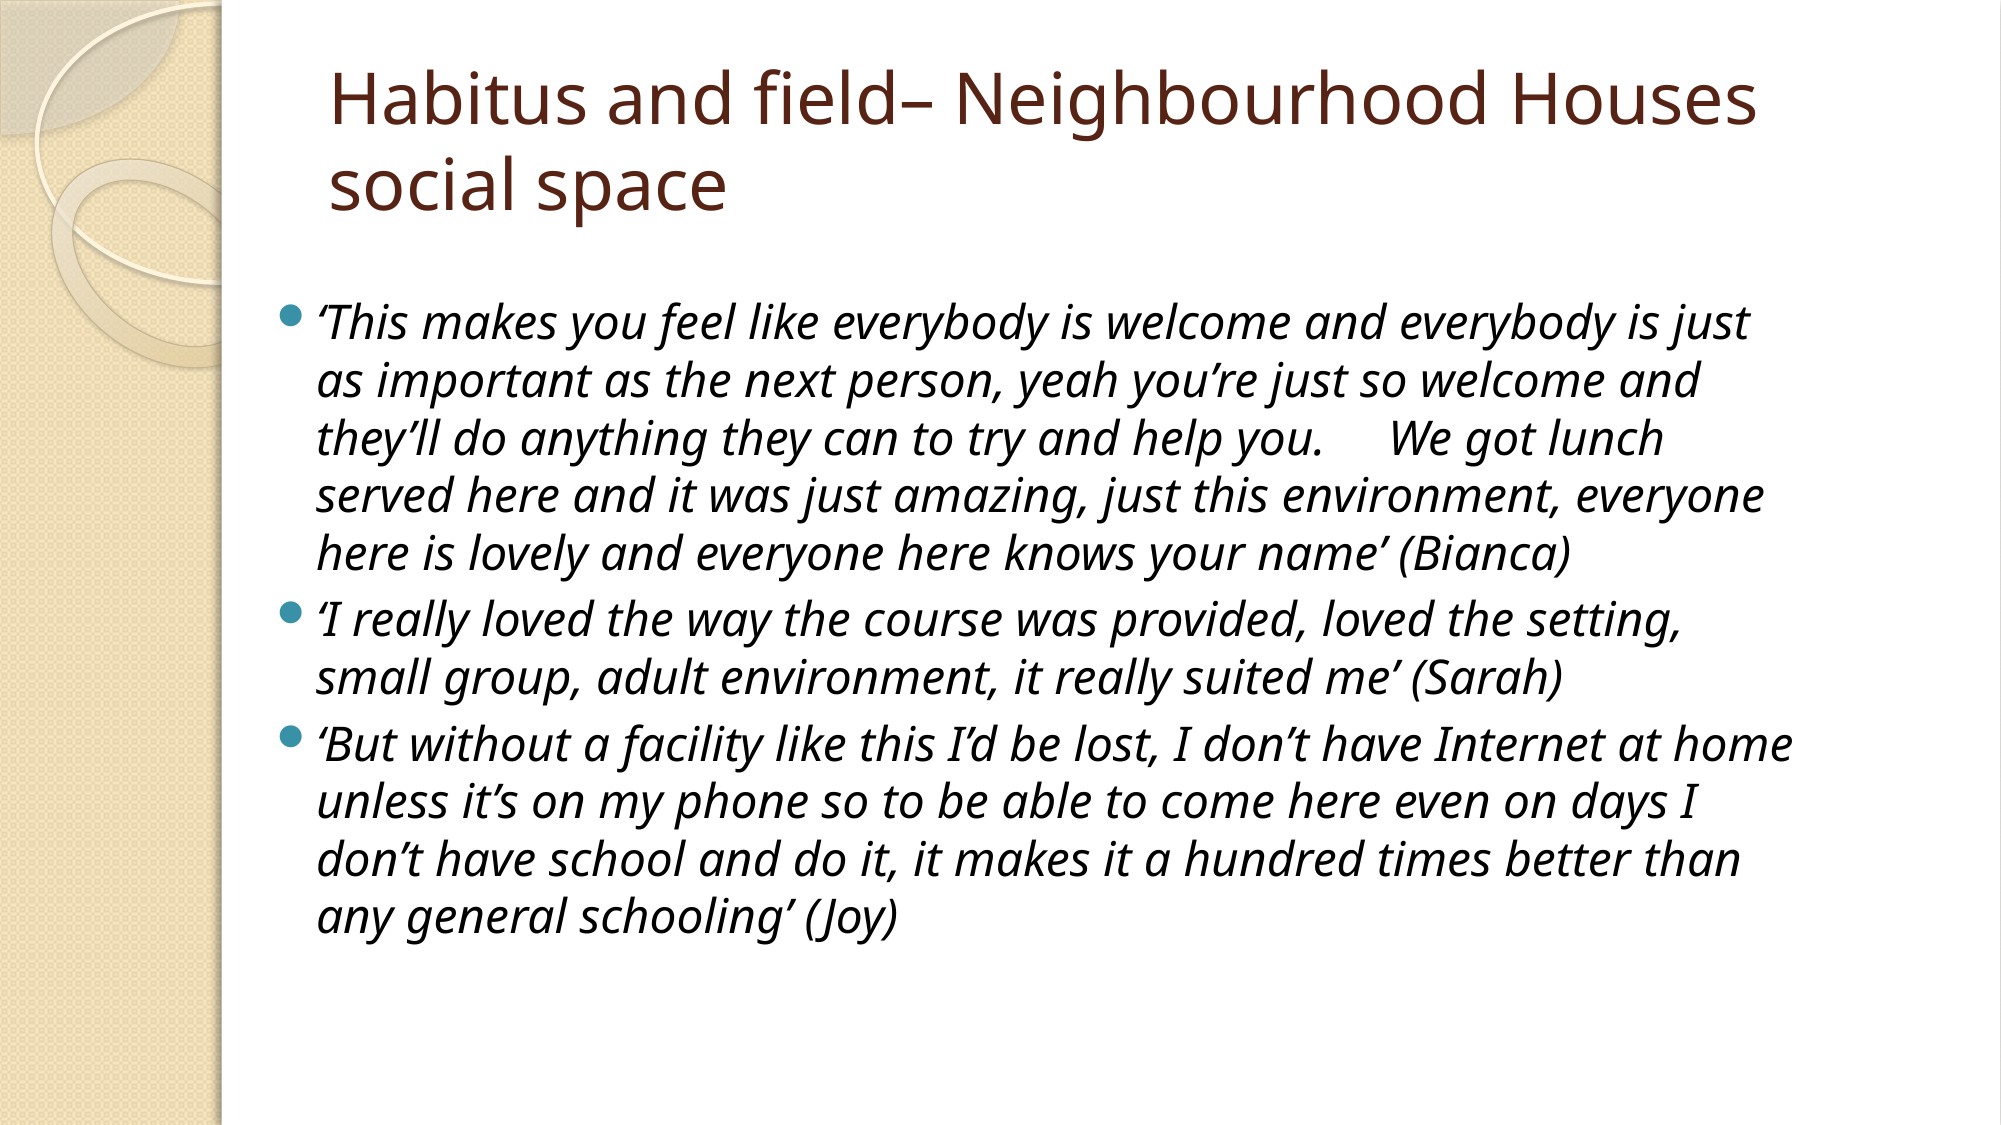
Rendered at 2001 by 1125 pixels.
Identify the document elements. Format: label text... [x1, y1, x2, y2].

list ‘This makes you feel like everybody is welcome and everybody is just as important as the next person, yeah you’re just so welcome and they’ll do anything they can to try and help you. We got lunch served here and it was just amazing, just this environment, everyone here is lovely and everyone here knows your name’ (Bianca) ‘I really loved the way the course was provided, loved the setting, small group, adult environment, it really suited me’ (Sarah) ‘But without a facility like this I’d be lost, I don’t have Internet at home unless it’s on my phone so to be able to come here even on days I don’t have school and do it, it makes it a hundred times better than any general schooling’ (Joy) [250, 284, 1812, 992]
title Habitus and field– Neighbourhood Houses social space [313, 45, 1954, 233]
